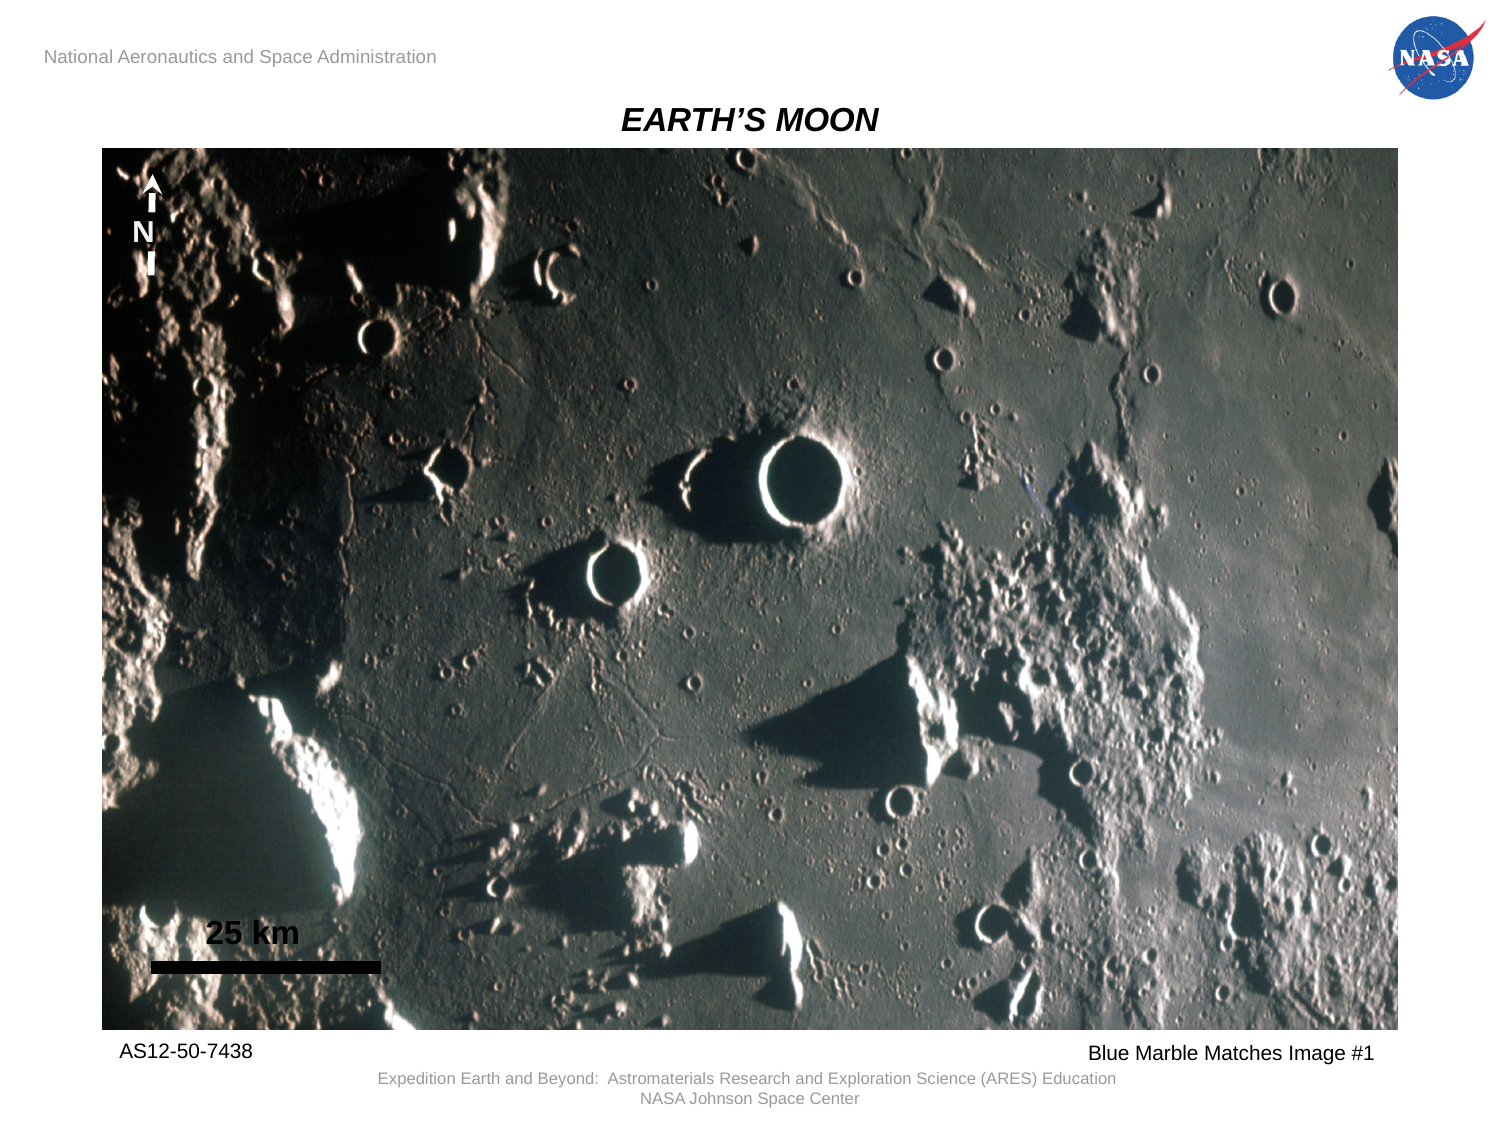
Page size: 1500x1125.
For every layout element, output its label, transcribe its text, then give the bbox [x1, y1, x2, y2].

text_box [102, 147, 1398, 1074]
text_box EARTH’S MOON [381, 91, 1119, 146]
picture [1387, 15, 1486, 100]
